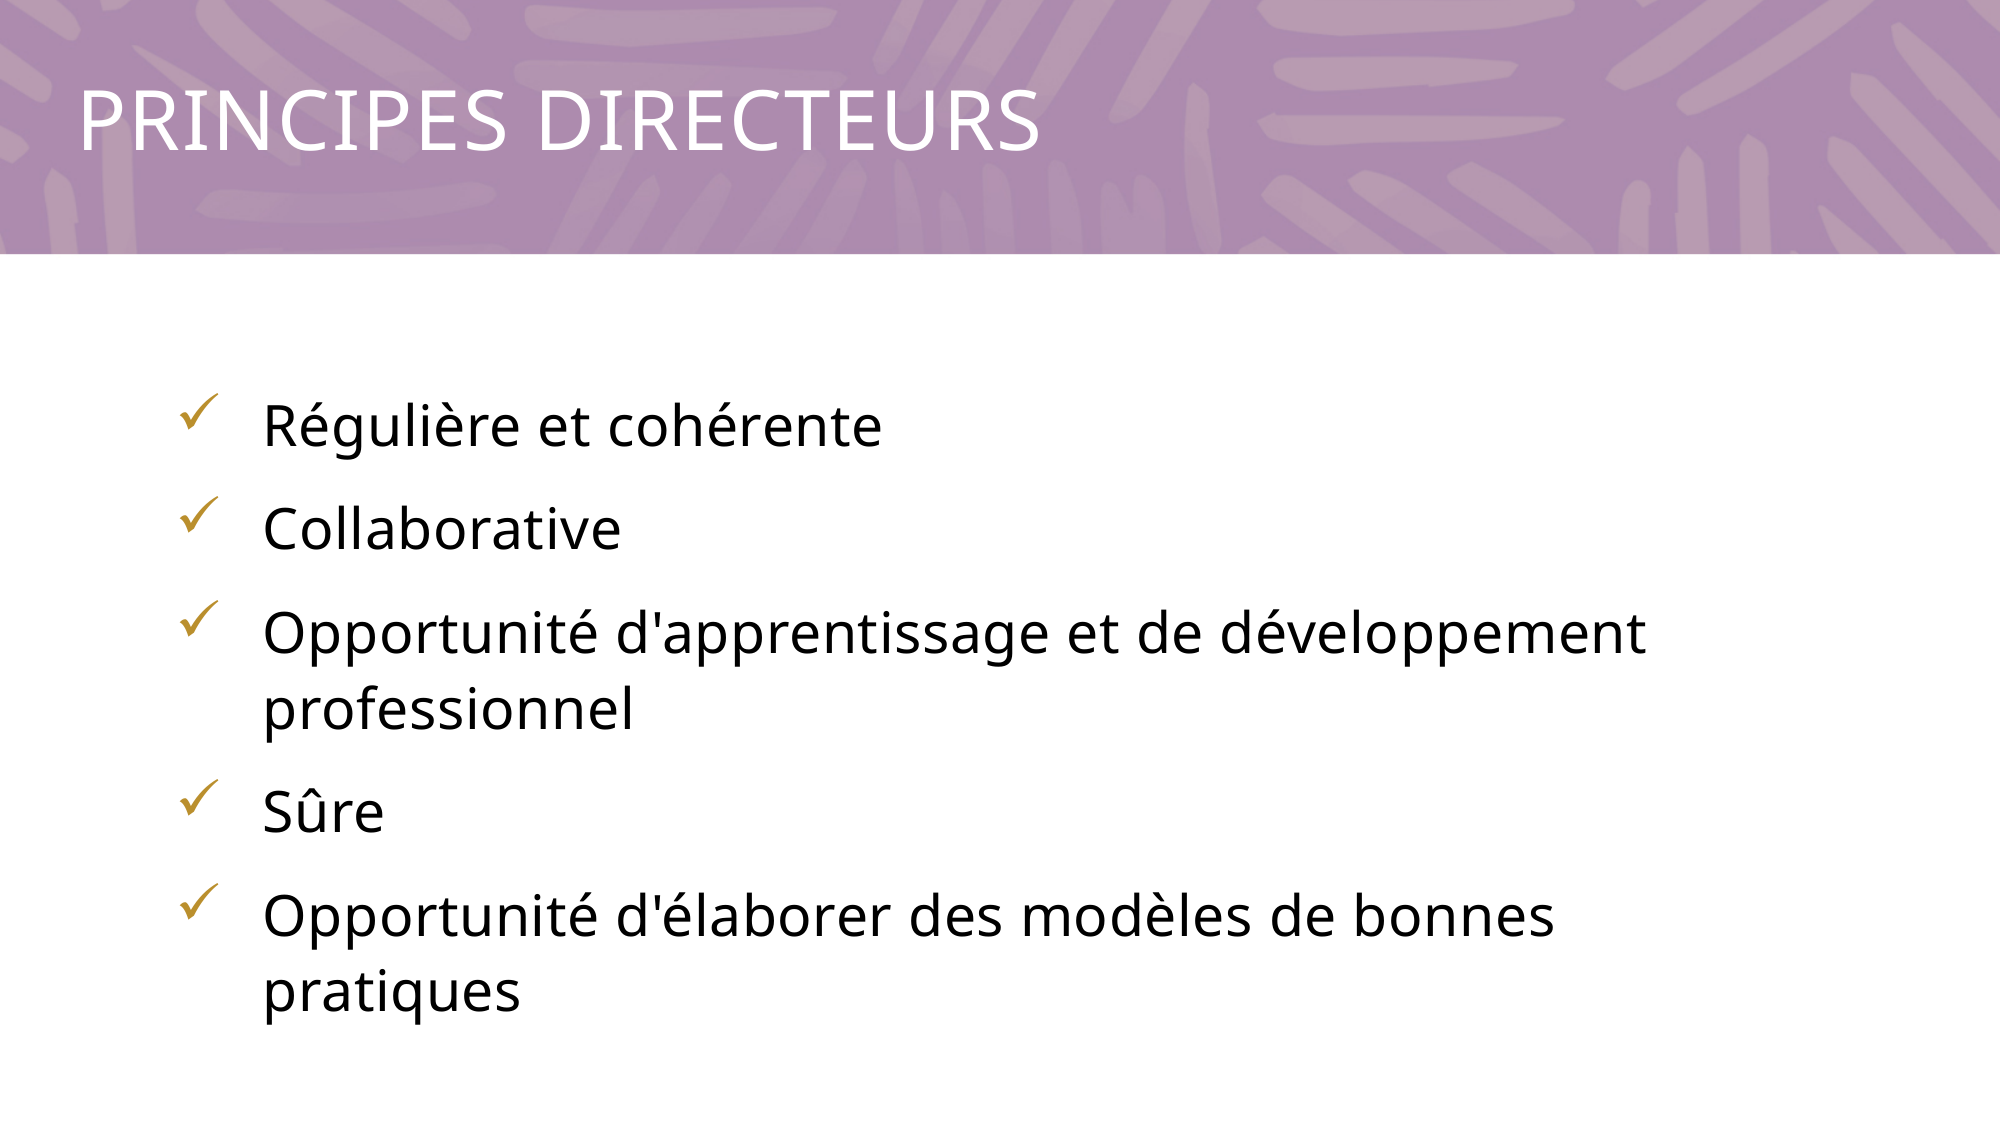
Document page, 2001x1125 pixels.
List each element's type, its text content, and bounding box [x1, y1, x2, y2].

title Principes directeurs [61, 33, 1938, 220]
picture [0, 0, 2000, 1125]
list Régulière et cohérente Collaborative Opportunité d'apprentissage et de développement professionnel Sûre Opportunité d'élaborer des modèles de bonnes pratiques [167, 374, 1763, 1036]
